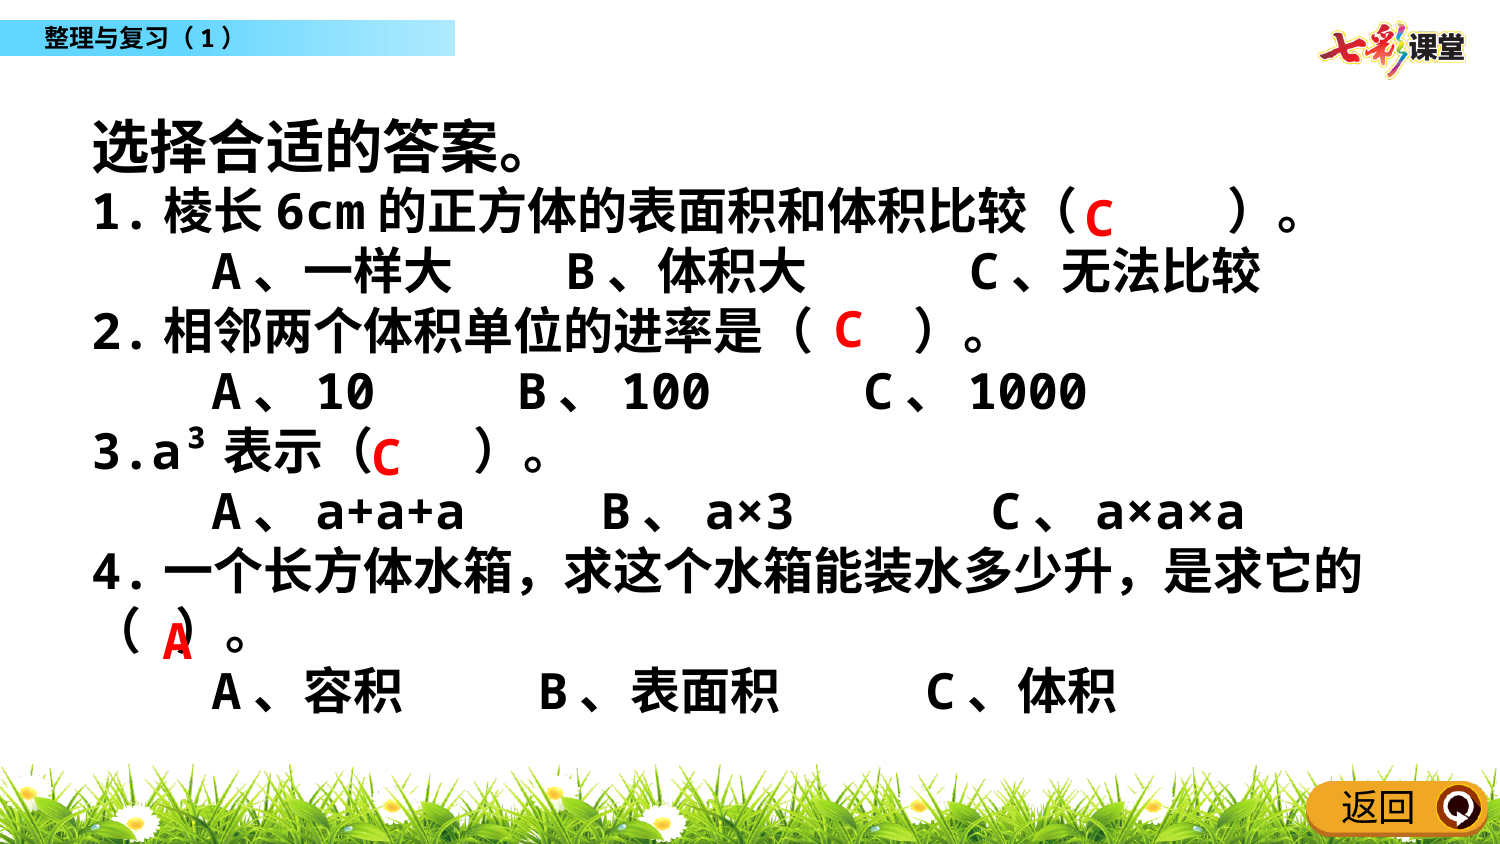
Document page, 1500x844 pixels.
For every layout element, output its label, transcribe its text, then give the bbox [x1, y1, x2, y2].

text_box A [147, 590, 231, 678]
text_box C [819, 278, 902, 365]
text_box C [356, 406, 440, 493]
picture [1316, 20, 1468, 80]
text_box C [1069, 167, 1153, 255]
picture [0, 764, 1500, 844]
text_box 选择合适的答案。 1.棱长6cm的正方体的表面积和体积比较（ ）。 A、一样大 B、体积大 C、无法比较 2.相邻两个体积单位的进率是（ ）。 A、10 B、100 C、1000 3.a³表示（ ）。 A、a+a+a B、a×3 C、a×a×a 4.一个长方体水箱，求这个水箱能装水多少升，是求它的 （ ）。 A、容积 B、表面积 C、体积 [76, 102, 1424, 728]
